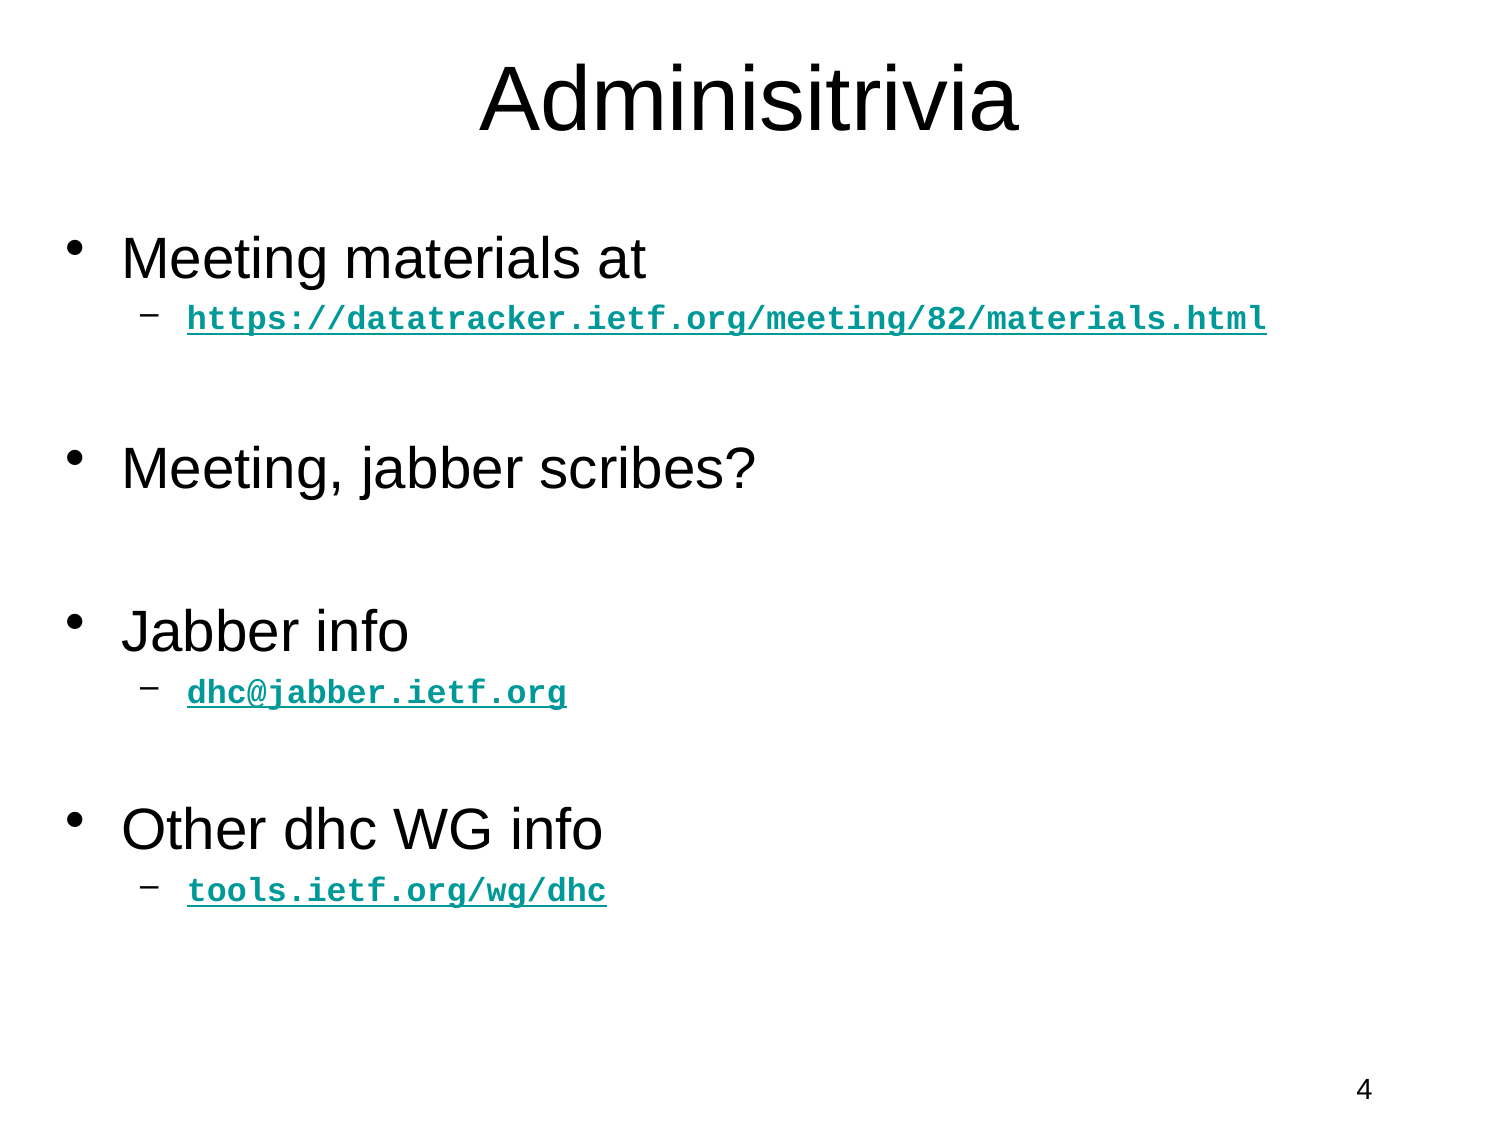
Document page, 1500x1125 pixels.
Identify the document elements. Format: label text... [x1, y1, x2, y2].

list Meeting materials at https://datatracker.ietf.org/meeting/82/materials.html Meeting, jabber scribes? Jabber info dhc@jabber.ietf.org Other dhc WG info tools.ietf.org/wg/dhc [49, 212, 1463, 1001]
slide_number 4 [1074, 1062, 1388, 1101]
title Adminisitrivia [112, 0, 1388, 188]
